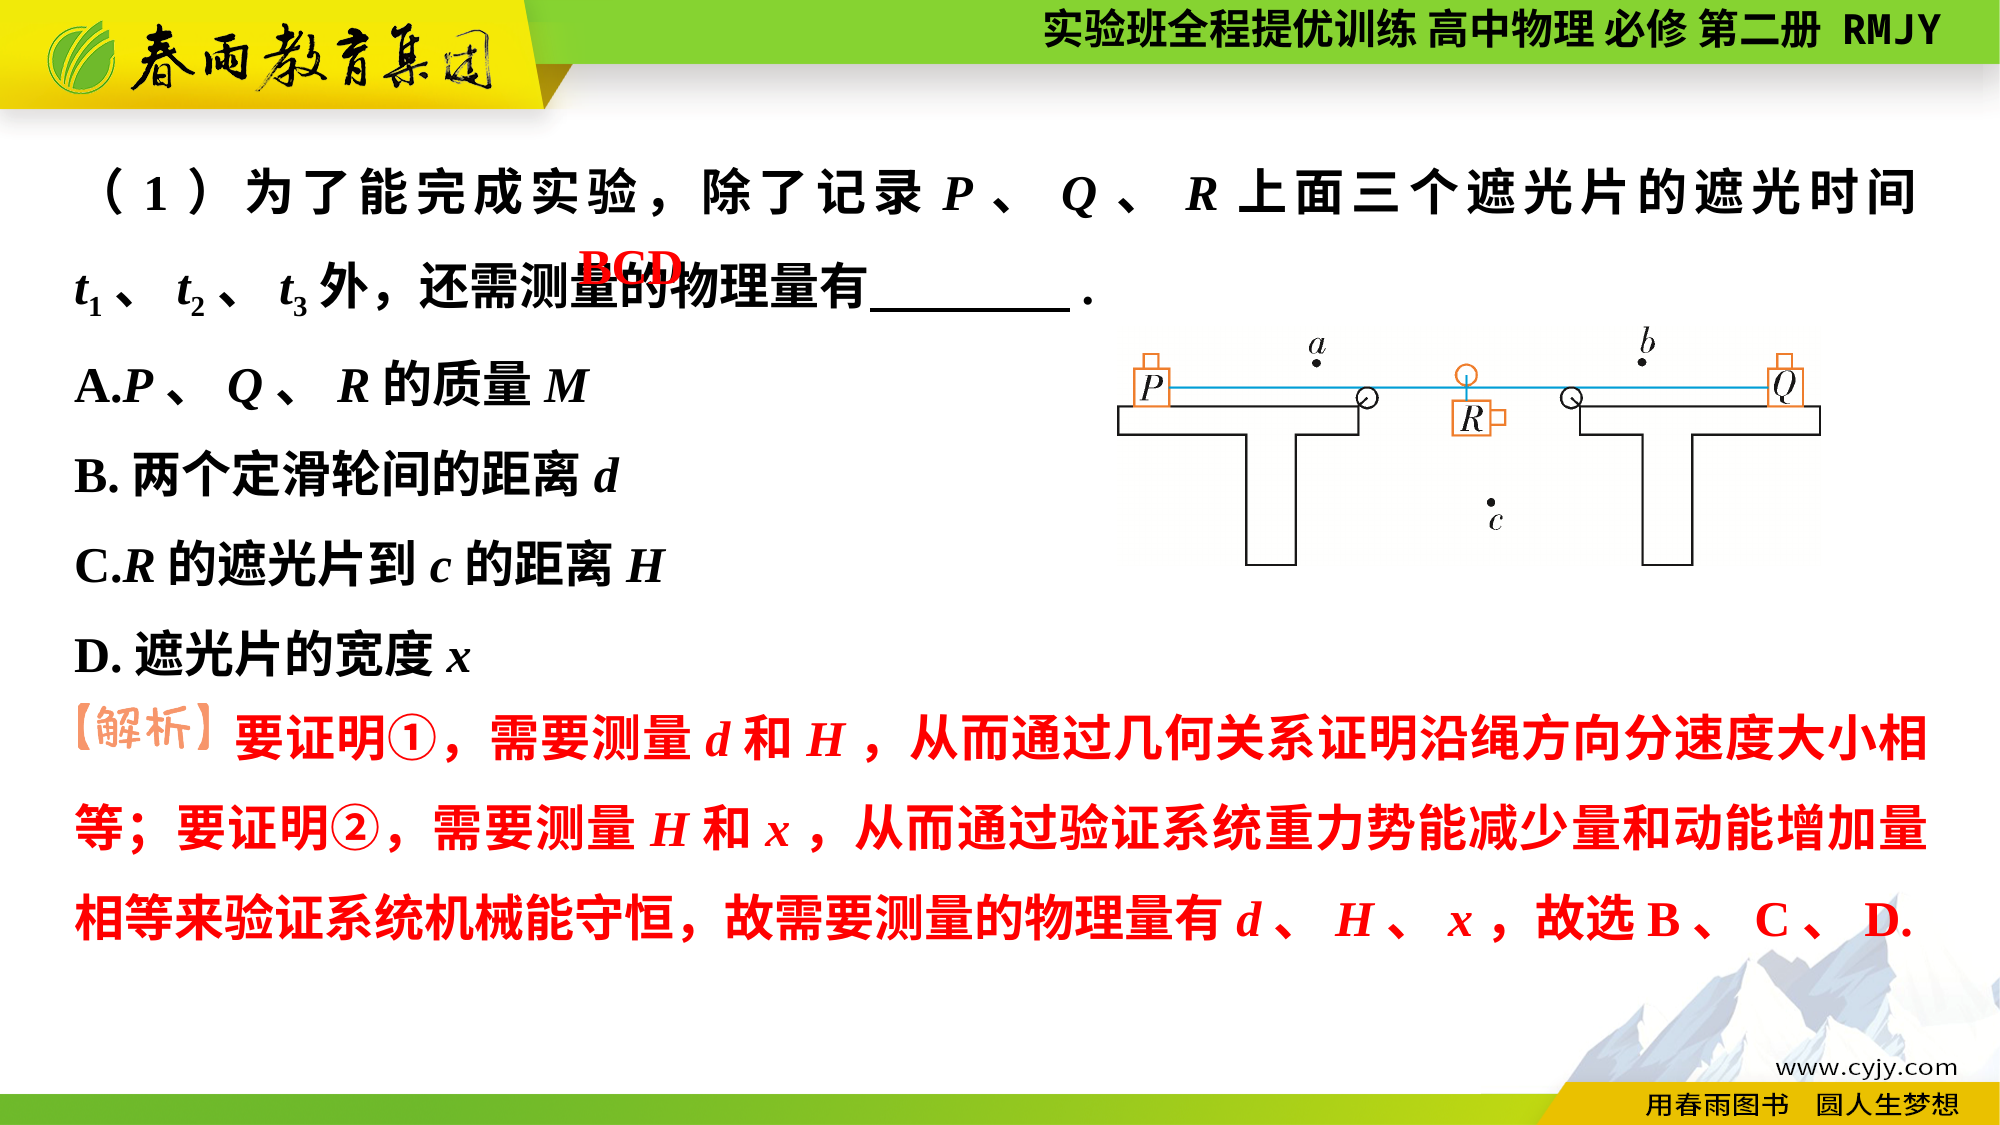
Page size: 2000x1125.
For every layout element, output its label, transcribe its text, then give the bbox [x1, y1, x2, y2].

list （1）为了能完成实验，除了记录P、Q、R上面三个遮光片的遮光时间t1、t2、t3外，还需测量的物理量有 . A.P、Q、R的质量M B.两个定滑轮间的距离d C.R的遮光片到c的距离H D.遮光片的宽度x [59, 122, 1944, 668]
picture [0, 0, 2000, 1125]
text_box BCD [563, 227, 699, 302]
text_box 要证明①，需要测量d和H，从而通过几何关系证明沿绳方向分速度大小相等；要证明②，需要测量H和x，从而通过验证系统重力势能减少量和动能增加量相等来验证系统机械能守恒，故需要测量的物理量有d、H、x，故选B、C、D. [59, 668, 1944, 954]
